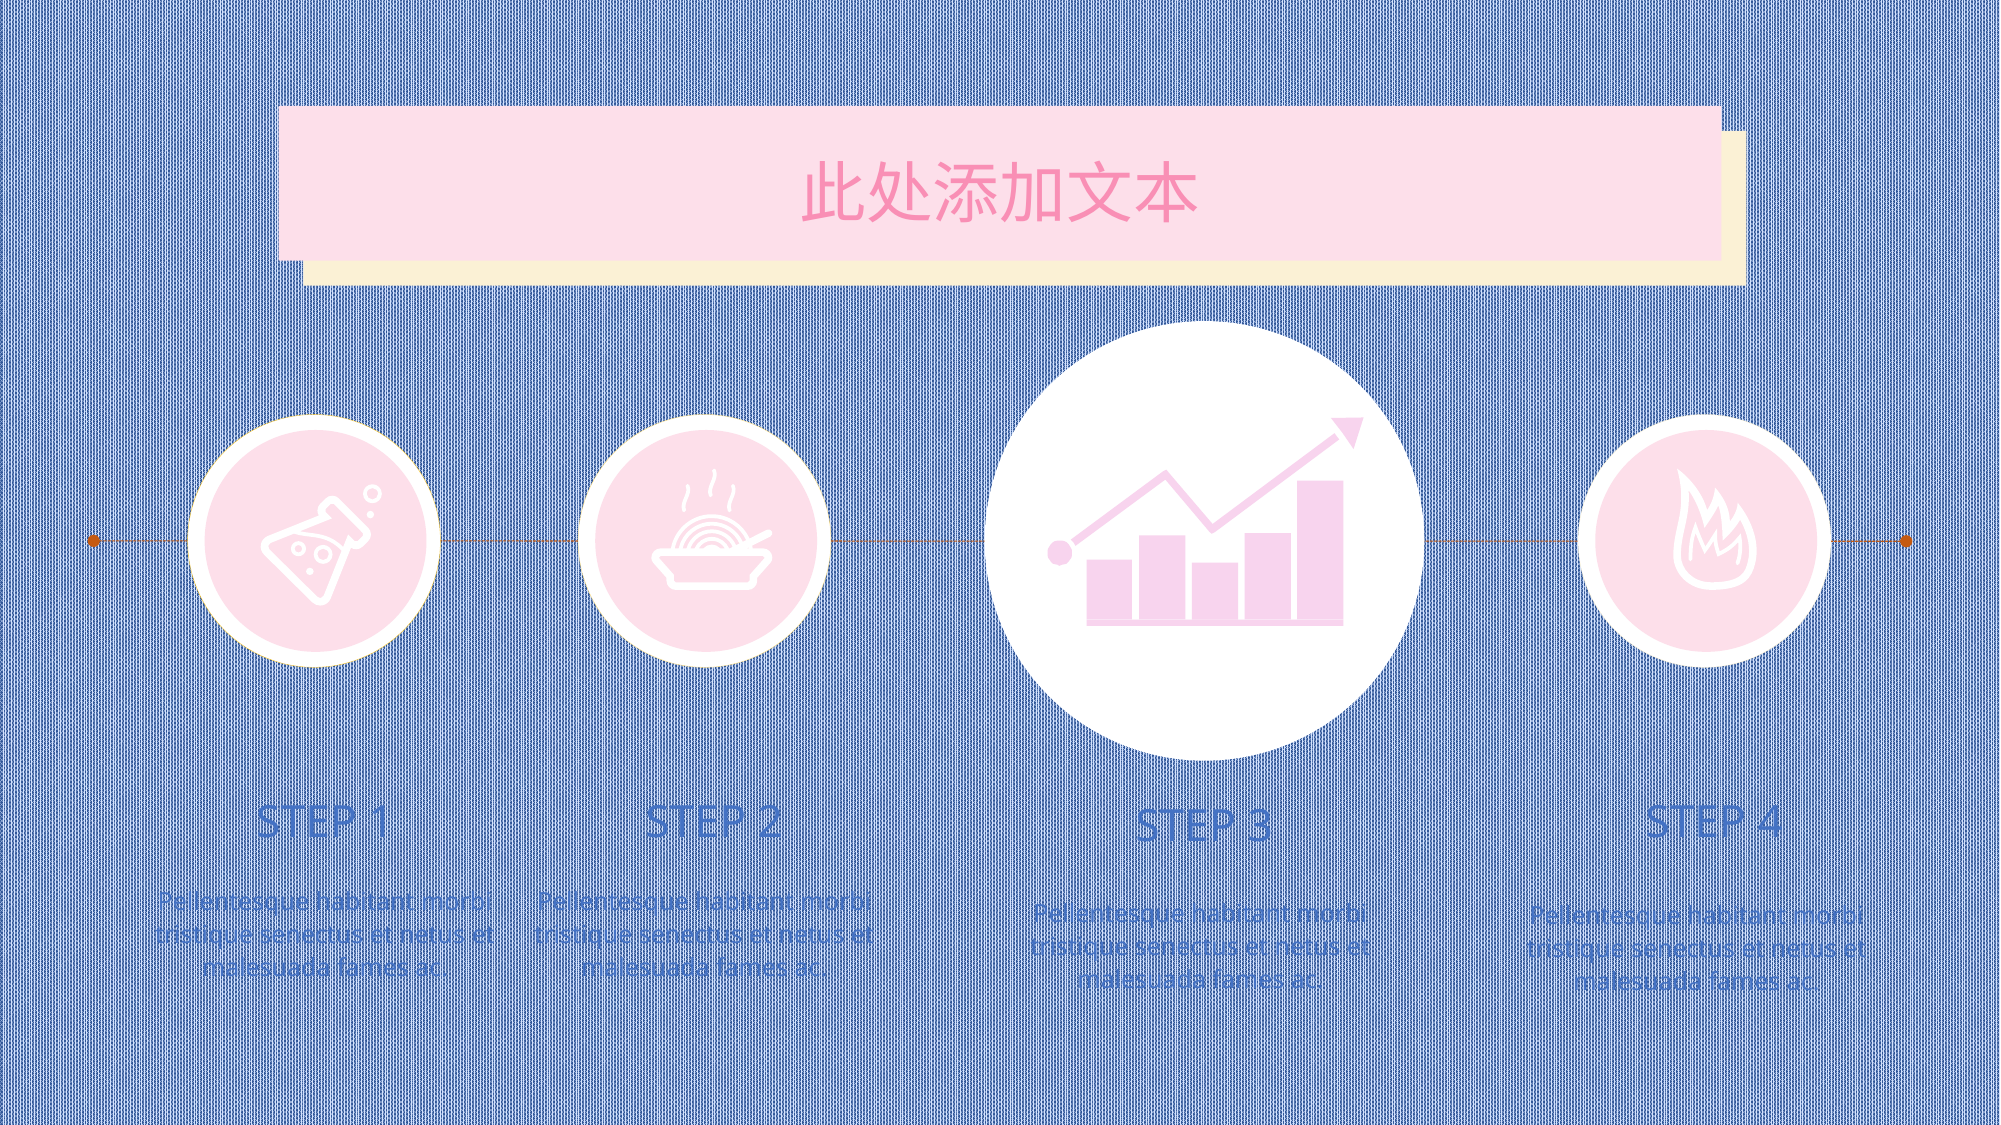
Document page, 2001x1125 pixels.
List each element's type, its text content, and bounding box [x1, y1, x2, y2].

text_box Pellentesque habitant morbi tristique senectus et netus et malesuada fames ac. [488, 875, 921, 989]
text_box STEP 3 [1120, 789, 1289, 858]
text_box [277, 105, 1722, 262]
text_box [578, 414, 831, 856]
text_box Pellentesque habitant morbi tristique senectus et netus et malesuada fames ac. [984, 886, 1417, 1001]
text_box [983, 320, 1426, 540]
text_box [187, 414, 441, 856]
text_box Pellentesque habitant morbi tristique senectus et netus et malesuada fames ac. [1480, 888, 1913, 1003]
text_box Pellentesque habitant morbi tristique senectus et netus et malesuada fames ac. [109, 875, 488, 989]
text_box [983, 542, 1426, 762]
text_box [1578, 414, 1831, 856]
text_box [302, 130, 1747, 287]
text_box 此处添加文本 [784, 143, 1216, 239]
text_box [1047, 417, 1364, 626]
